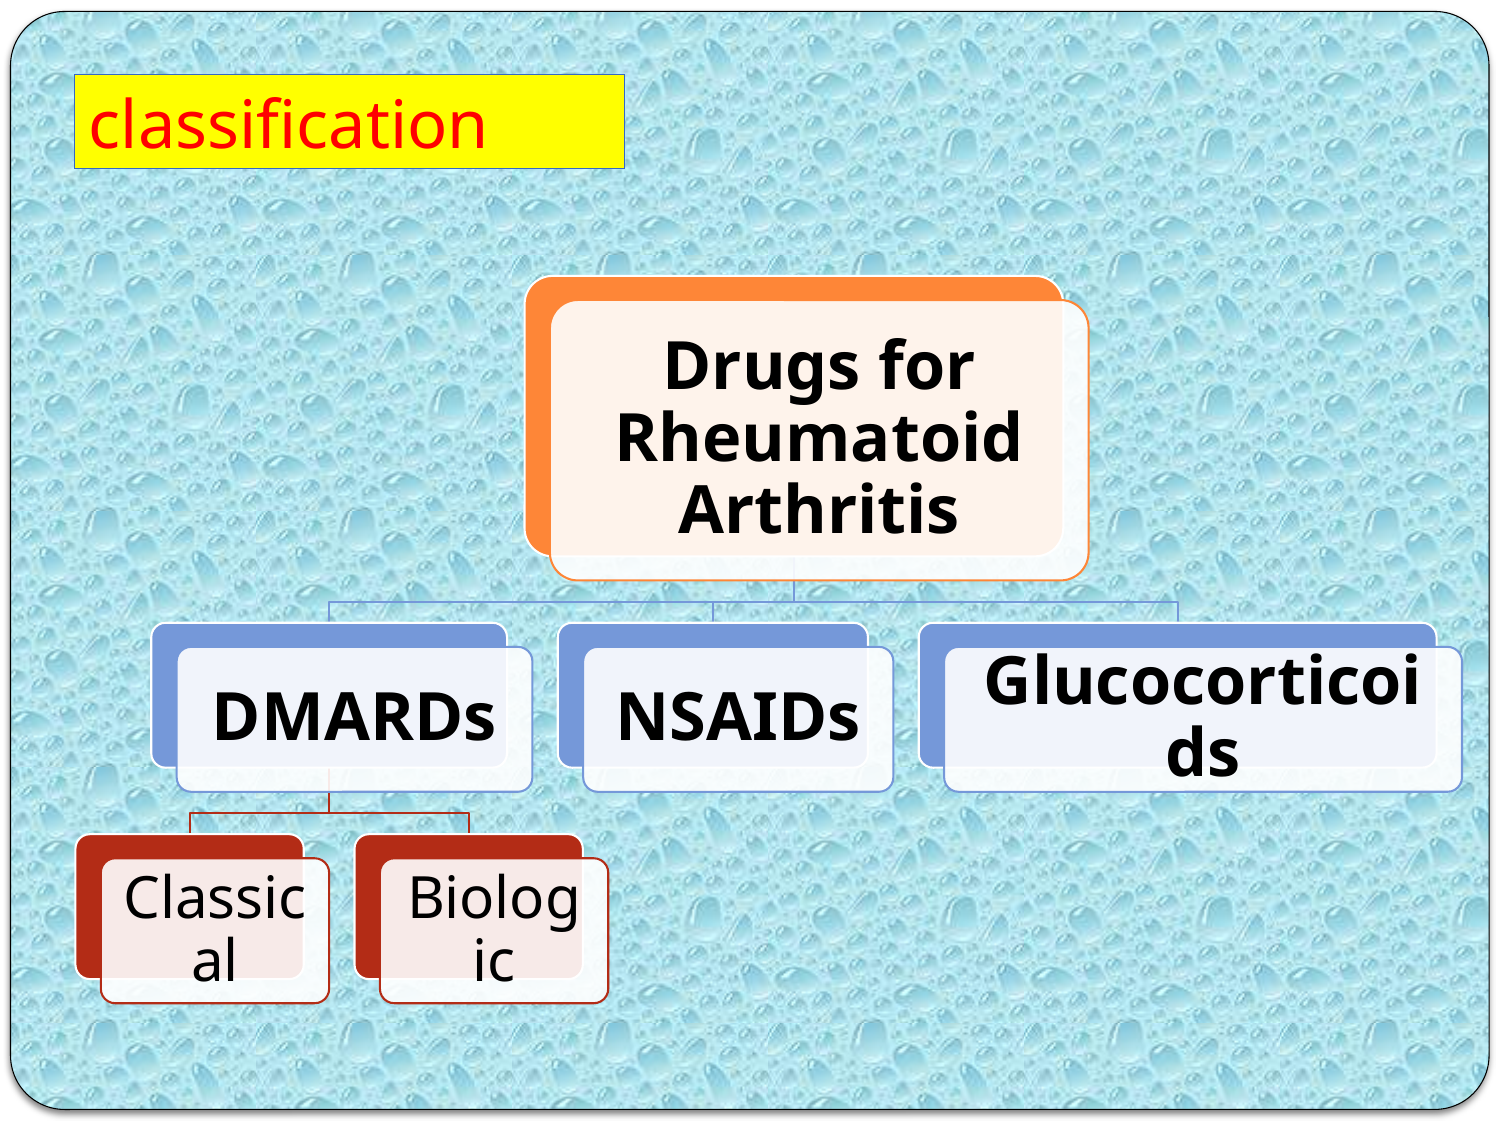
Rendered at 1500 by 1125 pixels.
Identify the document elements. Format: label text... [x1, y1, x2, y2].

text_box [74, 228, 1463, 1051]
picture [12, 12, 1488, 1108]
text_box classification [74, 74, 625, 169]
